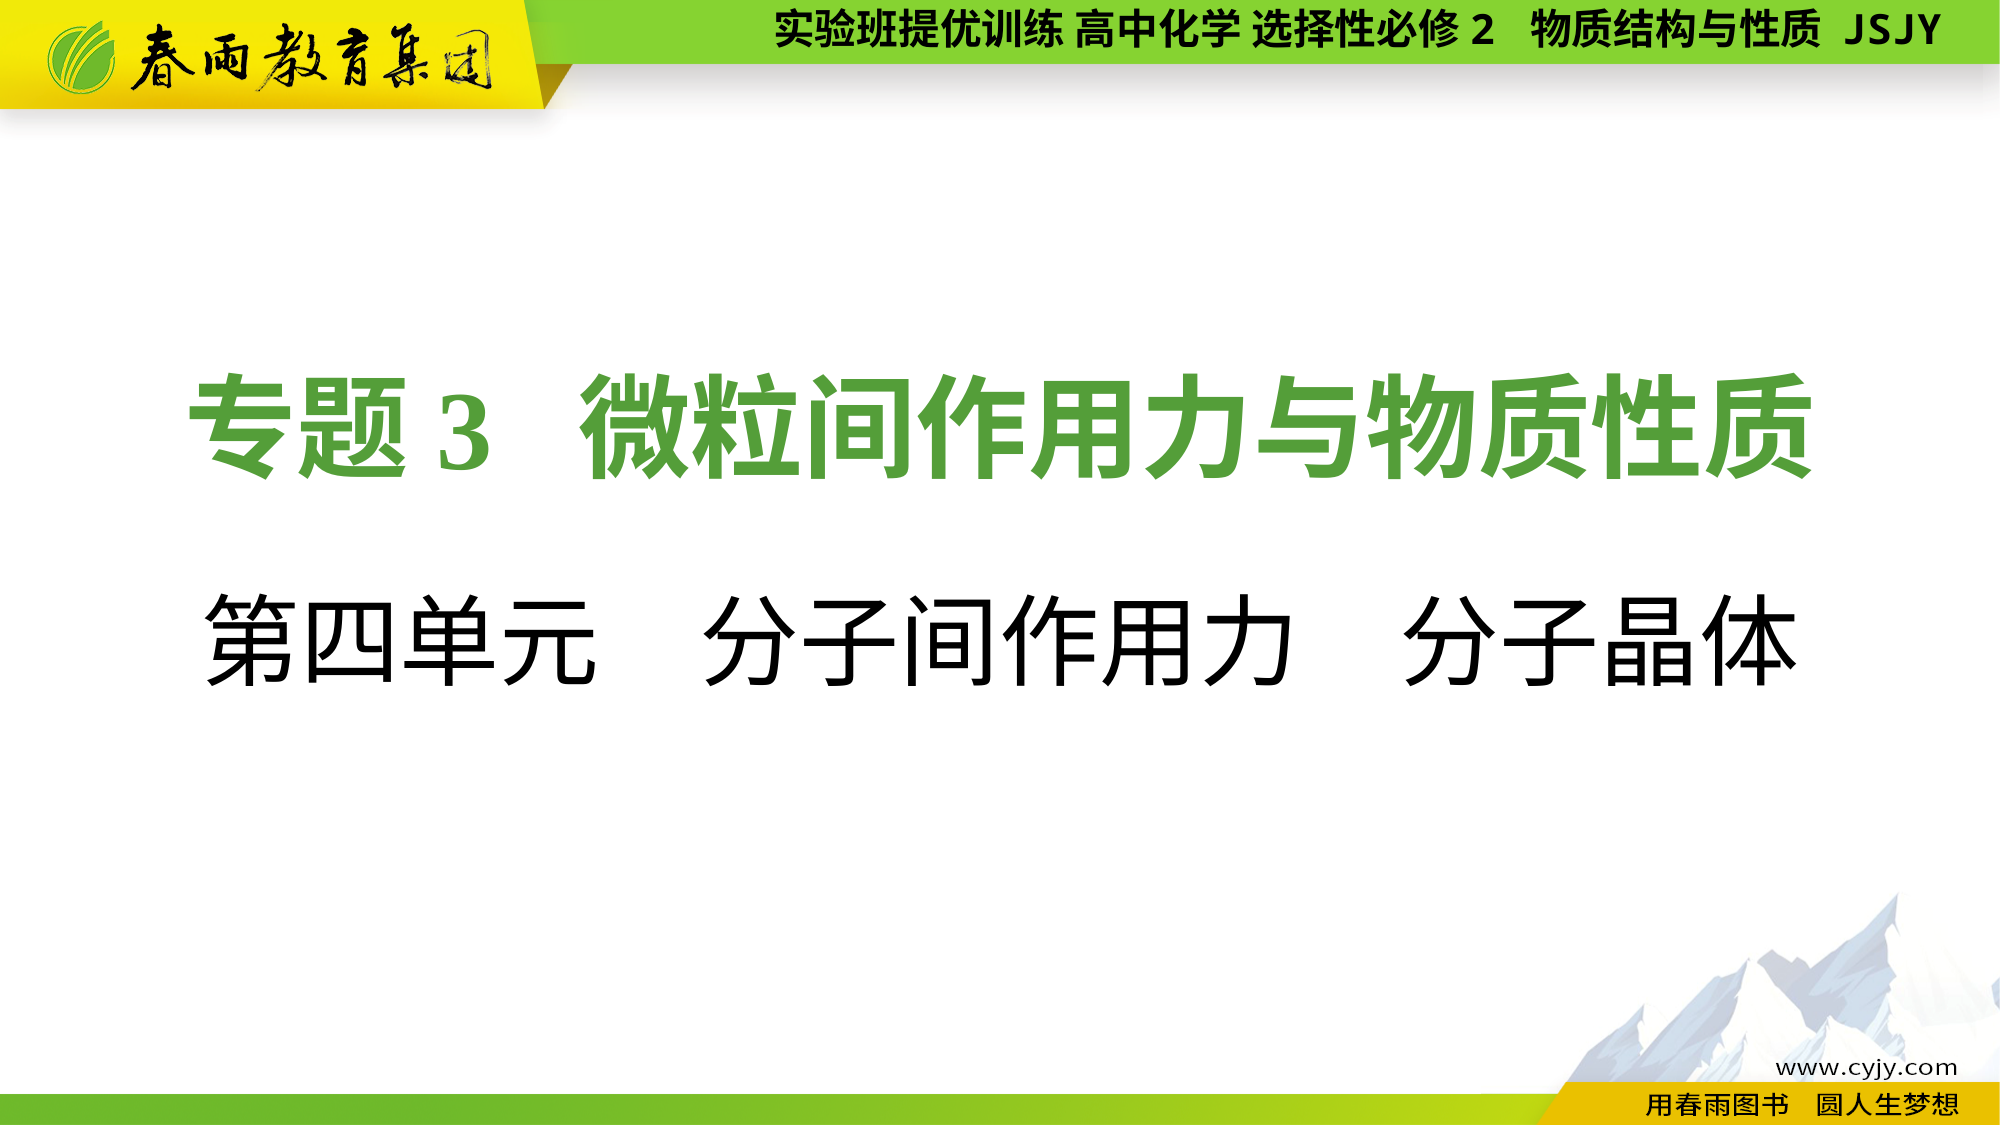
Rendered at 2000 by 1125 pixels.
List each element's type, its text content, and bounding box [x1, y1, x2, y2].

picture [0, 0, 2000, 1125]
text_box 专题3 微粒间作用力与物质性质 [54, 282, 1946, 500]
text_box 第四单元 分子间作用力 分子晶体 [54, 511, 1946, 706]
